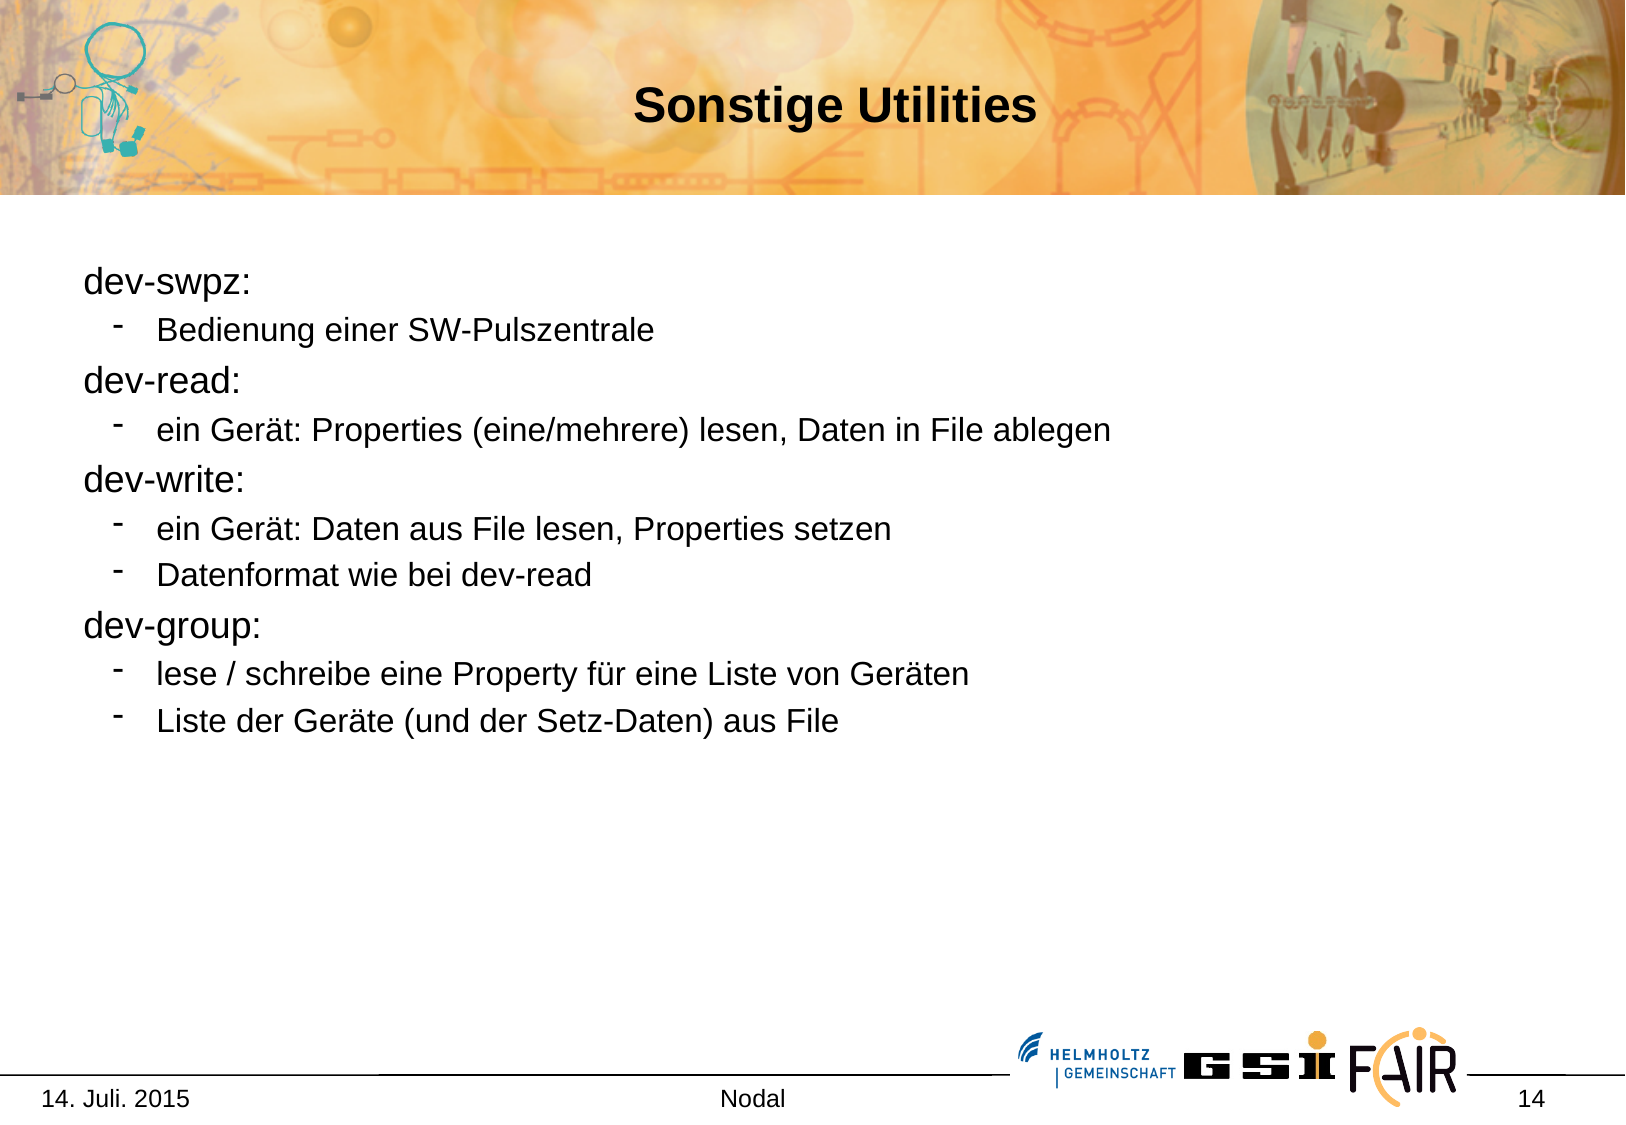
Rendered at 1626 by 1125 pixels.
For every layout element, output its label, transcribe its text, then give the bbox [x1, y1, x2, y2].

picture [1184, 1031, 1335, 1079]
picture [1350, 1027, 1456, 1107]
picture [0, 0, 1625, 195]
picture [1010, 1026, 1183, 1094]
list dev-swpz: Bedienung einer SW-Pulszentrale dev-read: ein Gerät: Properties (eine/mehrere) lesen, Daten in File ablegen dev-write: ein Gerät: Daten aus File lesen, Properties setzen Datenformat wie bei dev-read dev-group: lese / schreibe eine Property für eine Liste von Geräten Liste der Geräte (und der Setz-Daten) aus File [68, 249, 1568, 1018]
title Sonstige Utilities [151, 11, 1522, 194]
